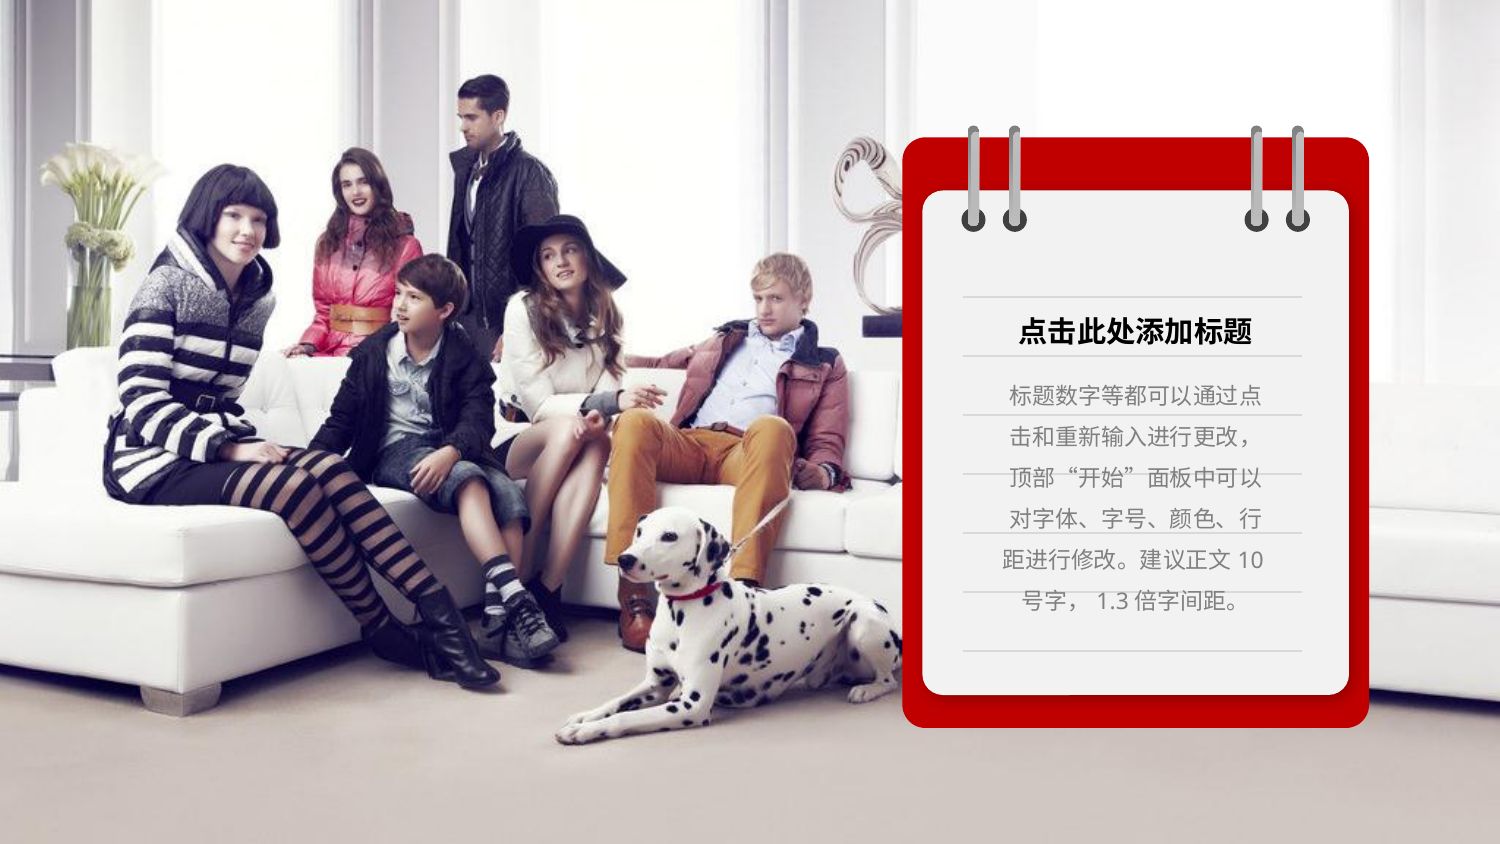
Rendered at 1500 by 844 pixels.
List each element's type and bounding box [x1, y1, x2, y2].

text_box [902, 125, 1370, 729]
picture [0, 0, 1500, 844]
